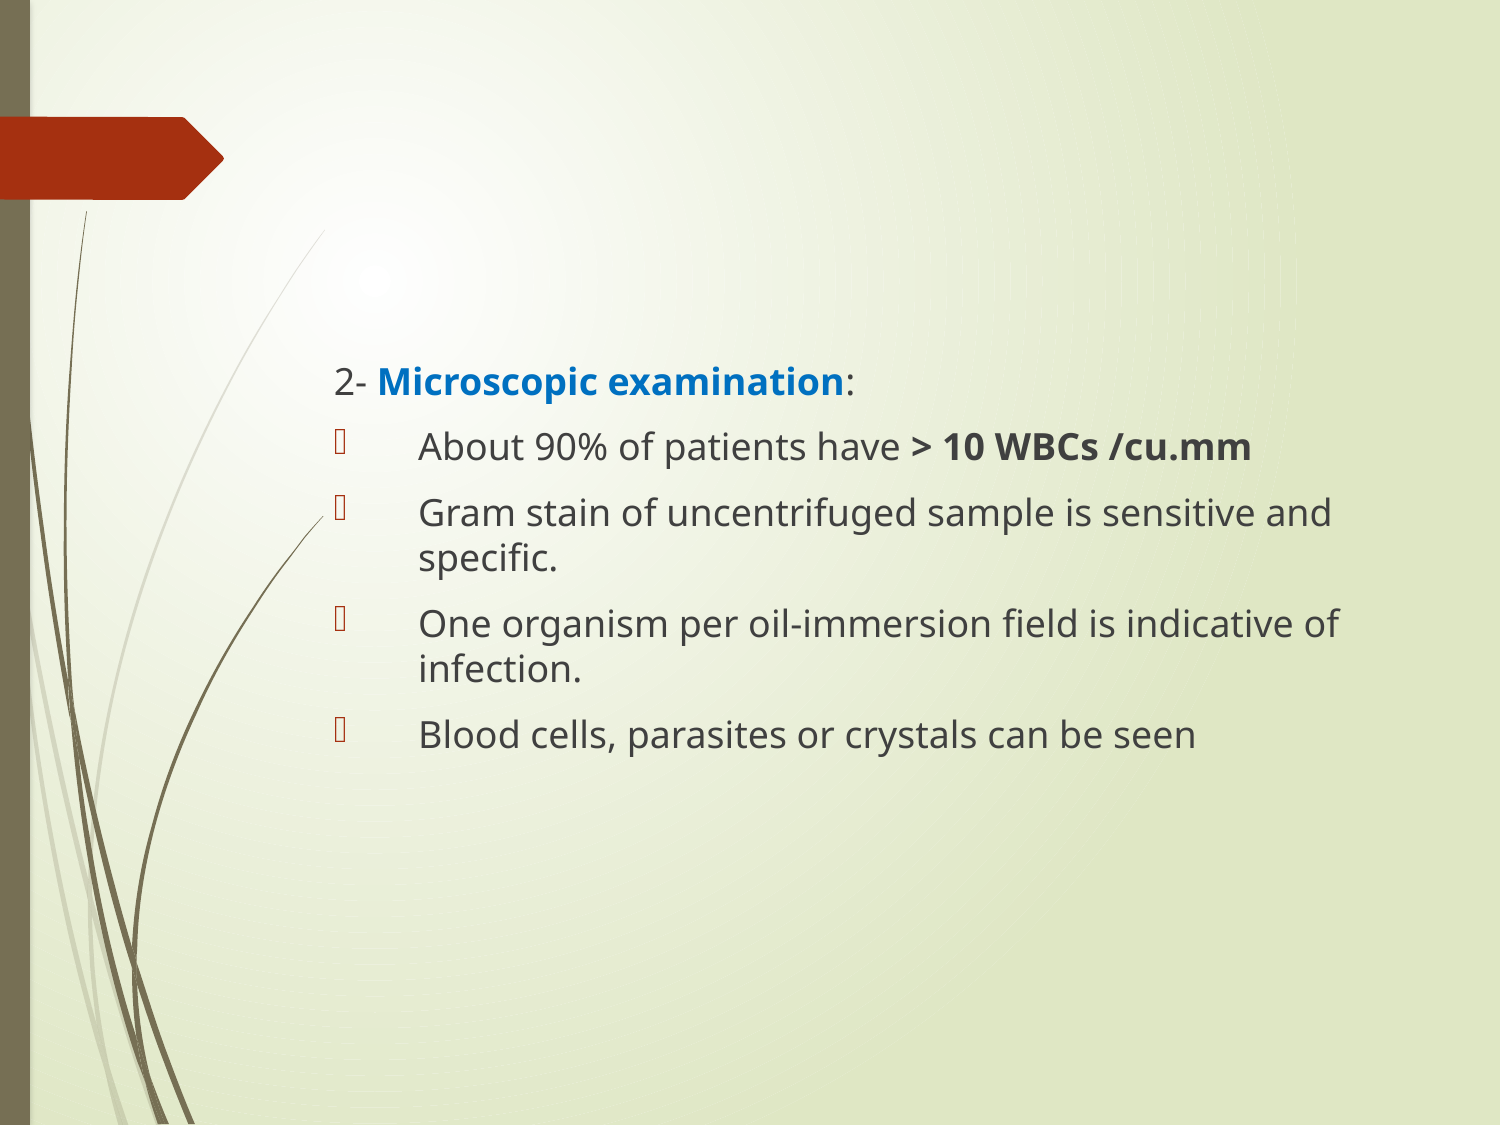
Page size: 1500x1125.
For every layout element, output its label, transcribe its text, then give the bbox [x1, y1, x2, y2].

list 2- Microscopic examination: About 90% of patients have > 10 WBCs /cu.mm Gram stain of uncentrifuged sample is sensitive and specific. One organism per oil-immersion field is indicative of infection. Blood cells, parasites or crystals can be seen [318, 350, 1400, 970]
